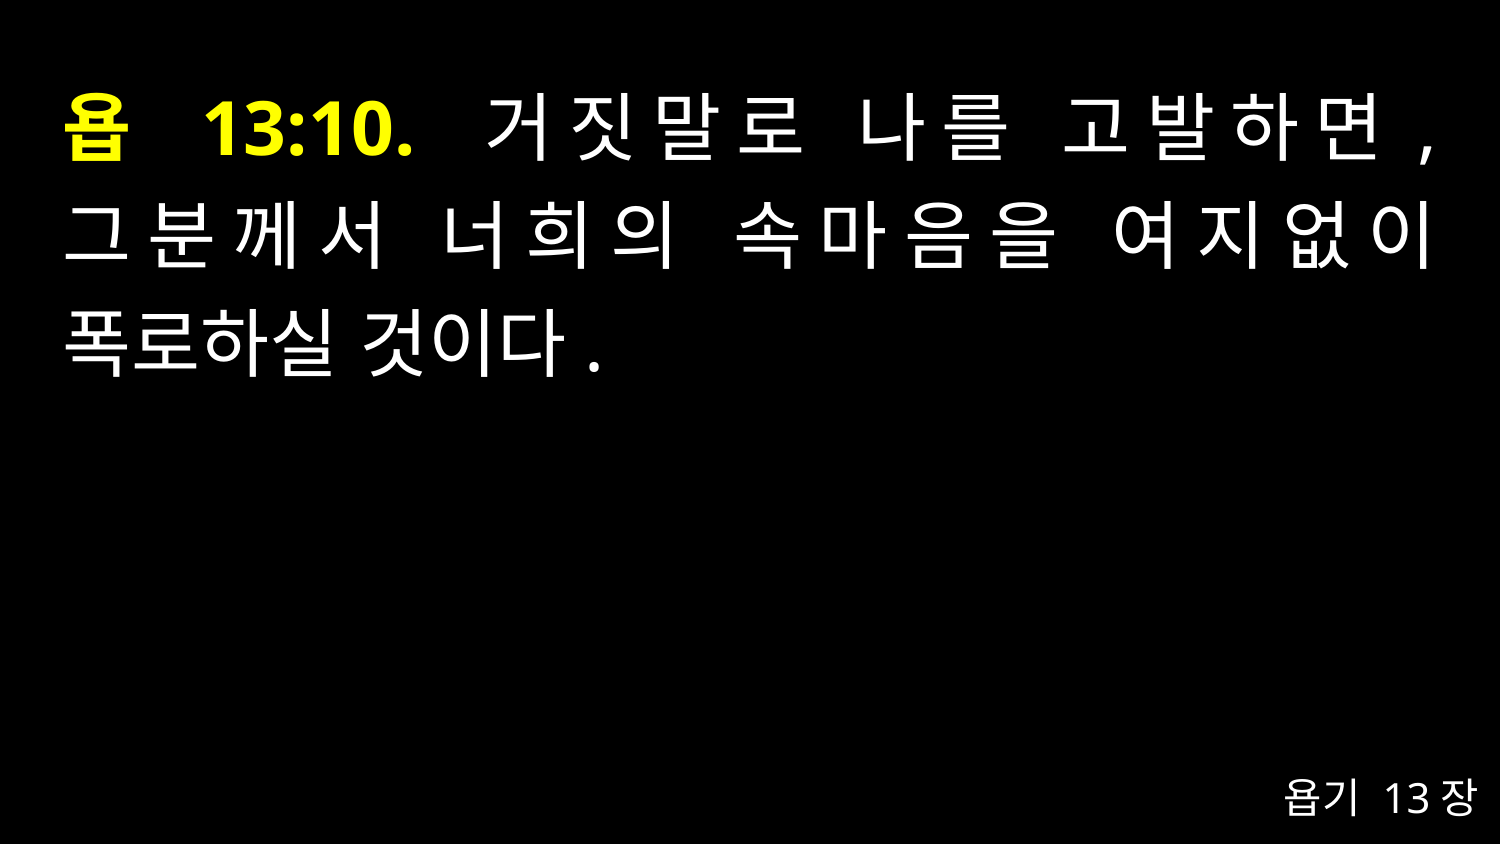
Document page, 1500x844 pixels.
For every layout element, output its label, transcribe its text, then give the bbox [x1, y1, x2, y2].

subtitle 욥기 13장 [916, 770, 1500, 844]
title 욥 13:10. 거짓말로 나를 고발하면, 그분께서 너희의 속마음을 여지없이 폭로하실 것이다. [0, 0, 1500, 844]
